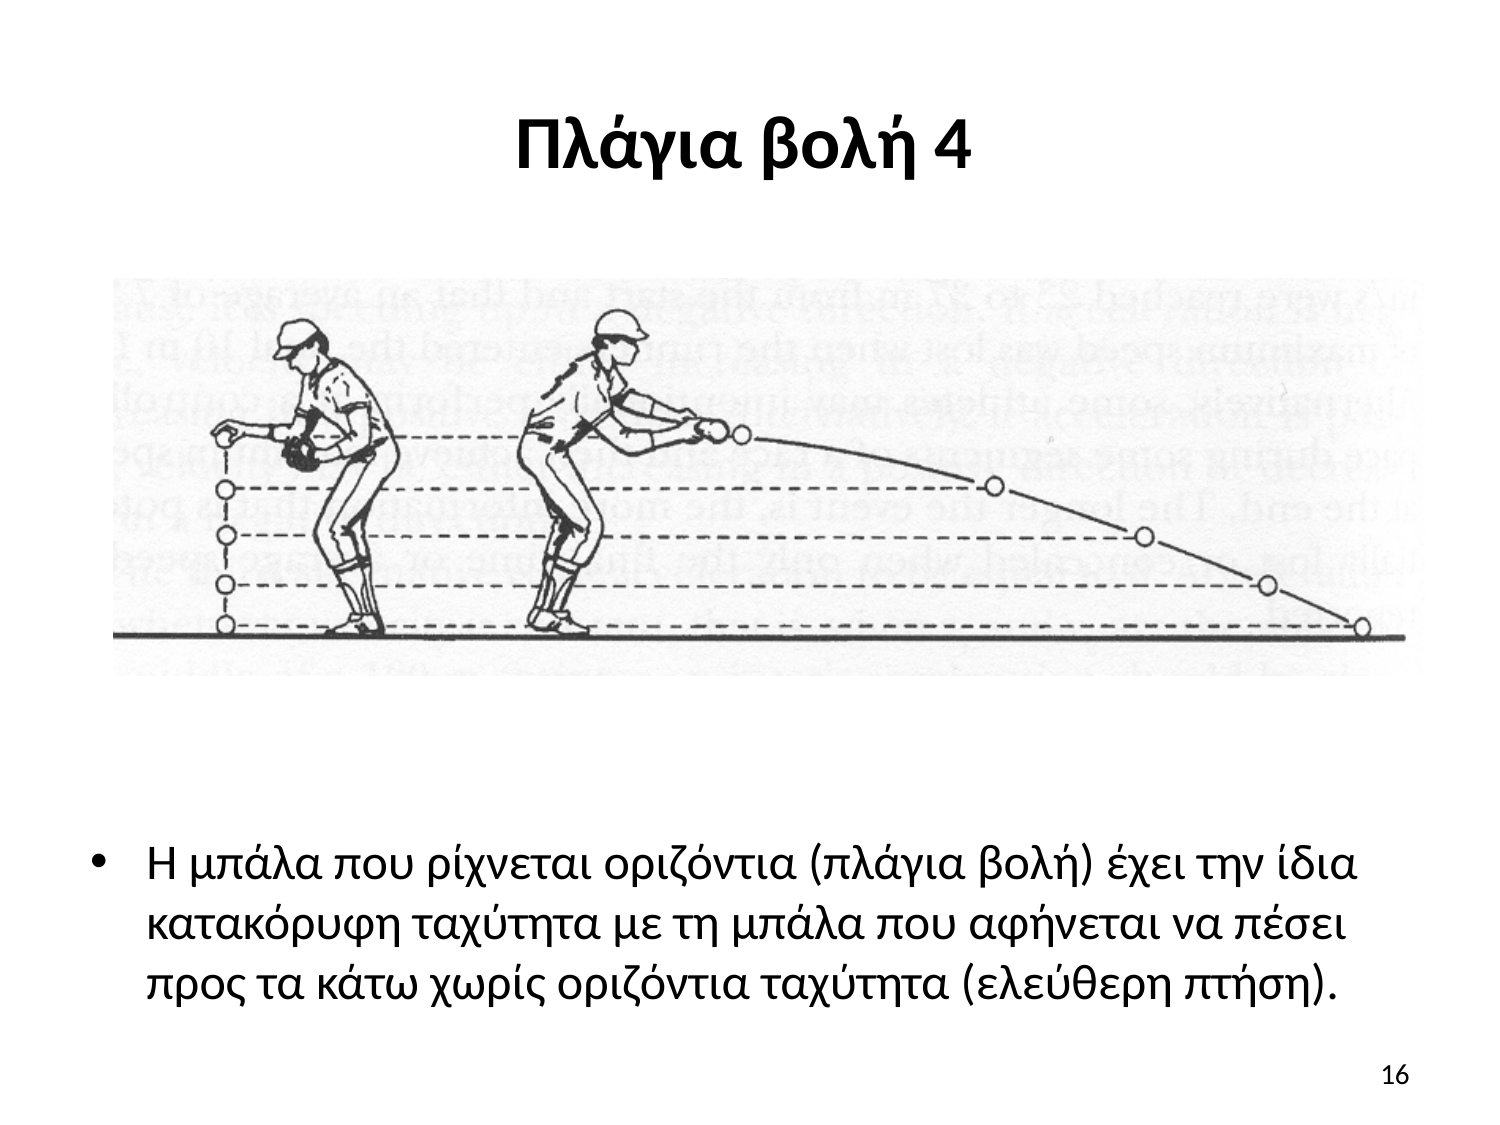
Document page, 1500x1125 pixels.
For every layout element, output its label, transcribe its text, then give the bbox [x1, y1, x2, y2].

slide_number 16 [1074, 1042, 1425, 1103]
picture [113, 278, 1426, 676]
list Η μπάλα που ρίχνεται οριζόντια (πλάγια βολή) έχει την ίδια κατακόρυφη ταχύτητα με τη μπάλα που αφήνεται να πέσει προς τα κάτω χωρίς οριζόντια ταχύτητα (ελεύθερη πτήση). [75, 822, 1425, 1083]
title Πλάγια βολή 4 [29, 45, 1459, 233]
